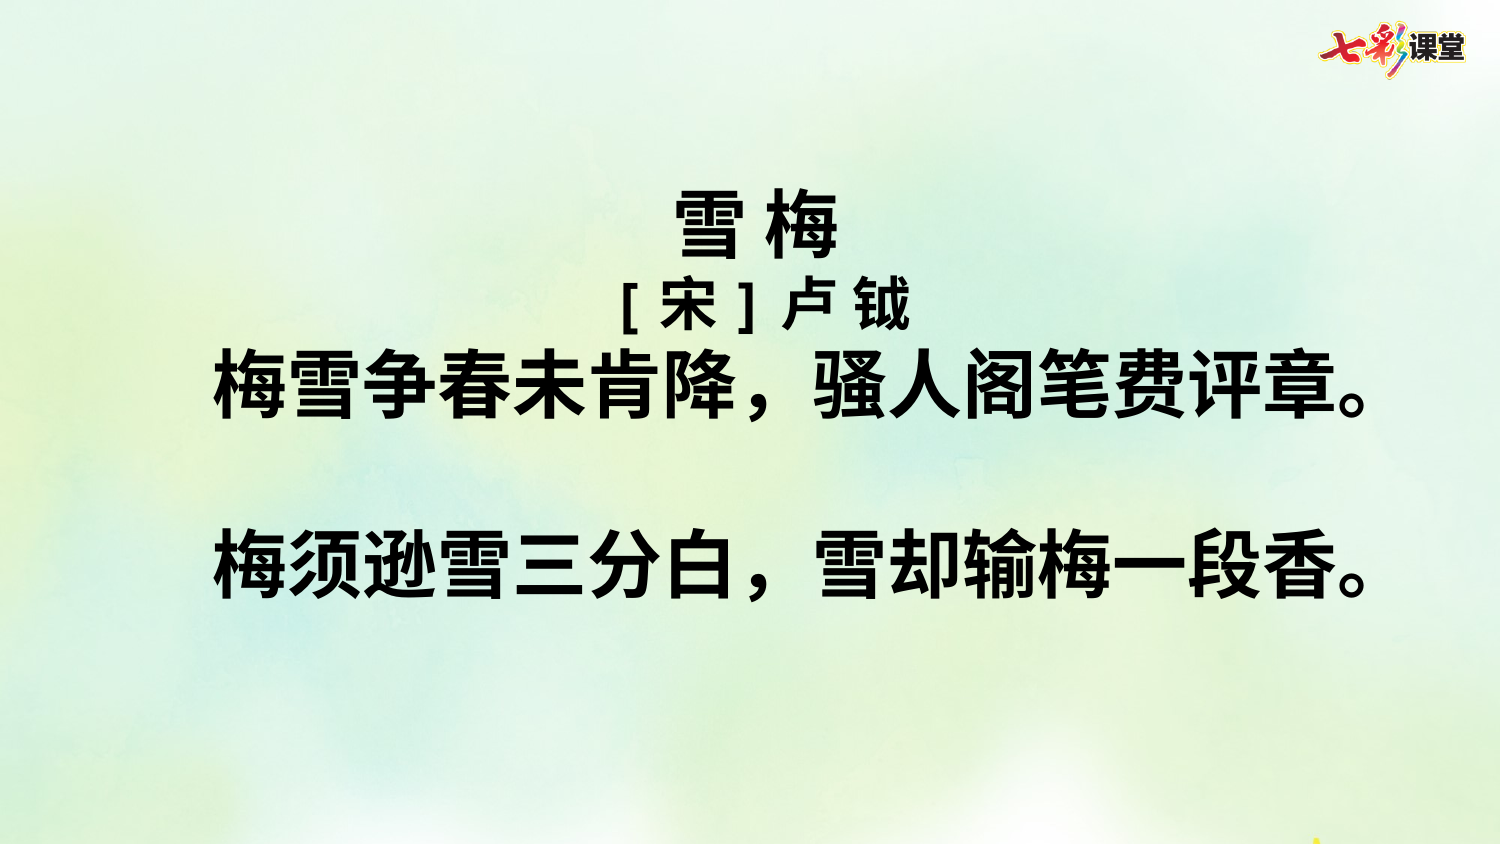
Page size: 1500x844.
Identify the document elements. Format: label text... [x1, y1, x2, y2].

text_box 雪 梅 [宋]卢 钺 梅雪争春未肯降，骚人阁笔费评章。 梅须逊雪三分白，雪却输梅一段香。 [171, 169, 1379, 615]
picture [0, 0, 1500, 844]
